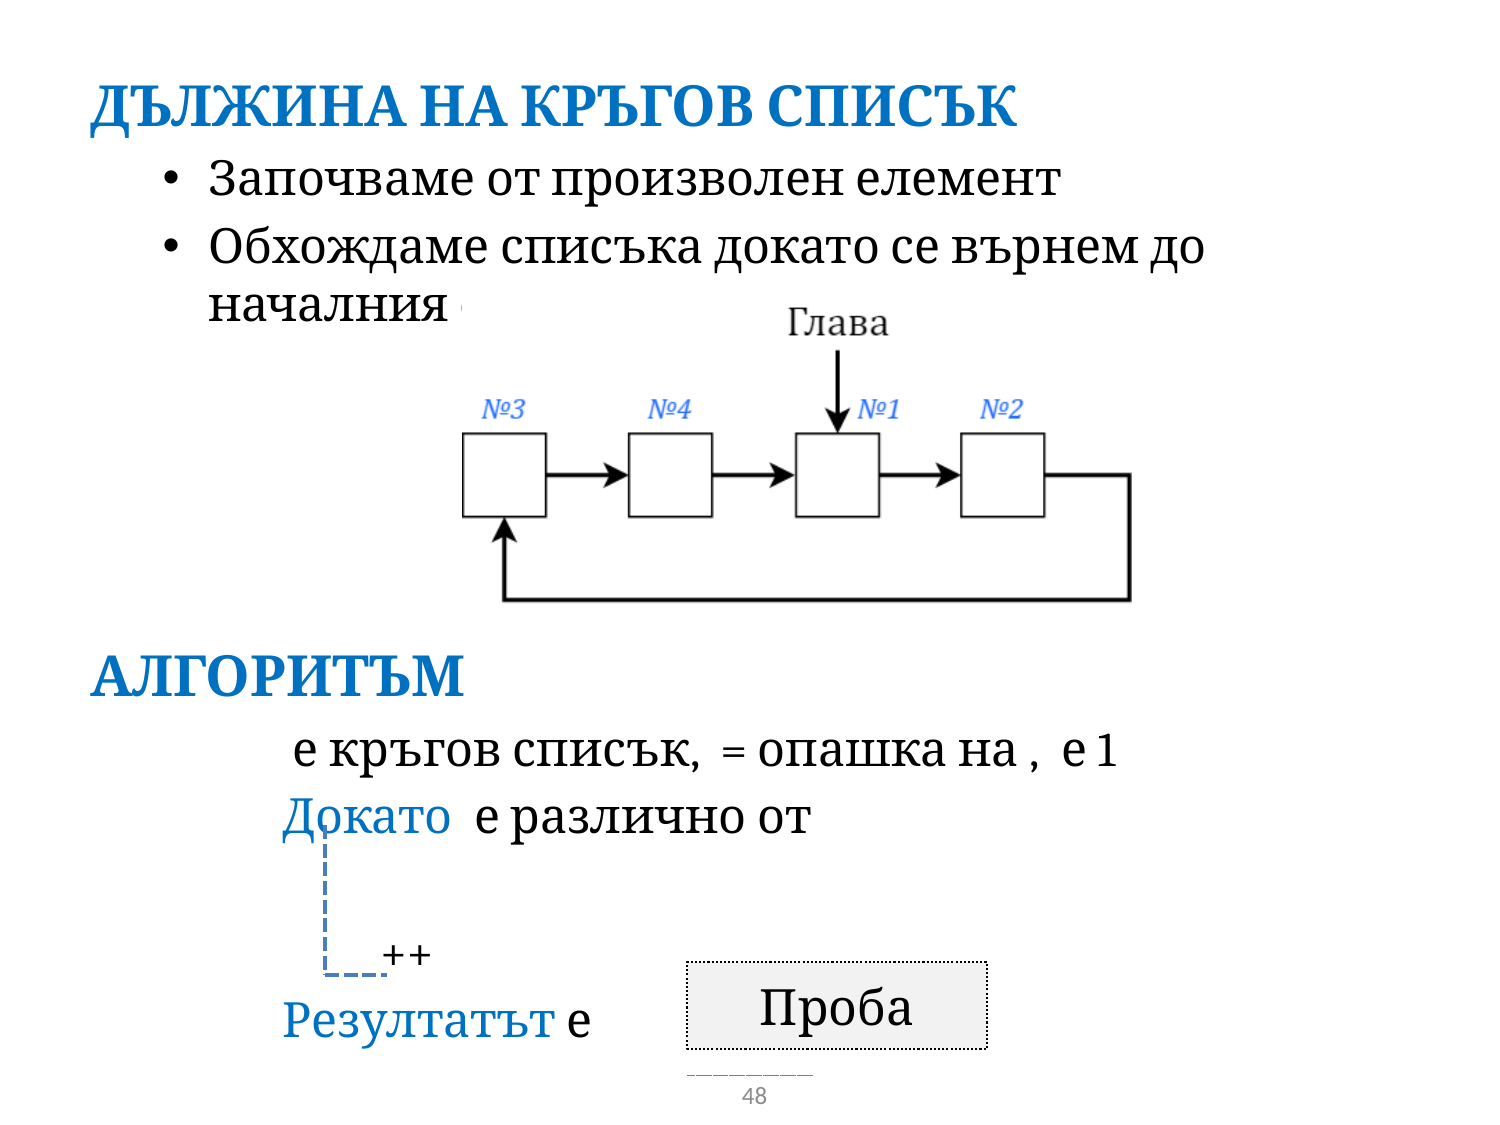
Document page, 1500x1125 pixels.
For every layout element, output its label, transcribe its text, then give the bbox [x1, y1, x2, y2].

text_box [324, 824, 388, 976]
picture [462, 286, 1151, 620]
slide_number 48 [579, 1065, 930, 1125]
text_box Проба [685, 960, 989, 1051]
